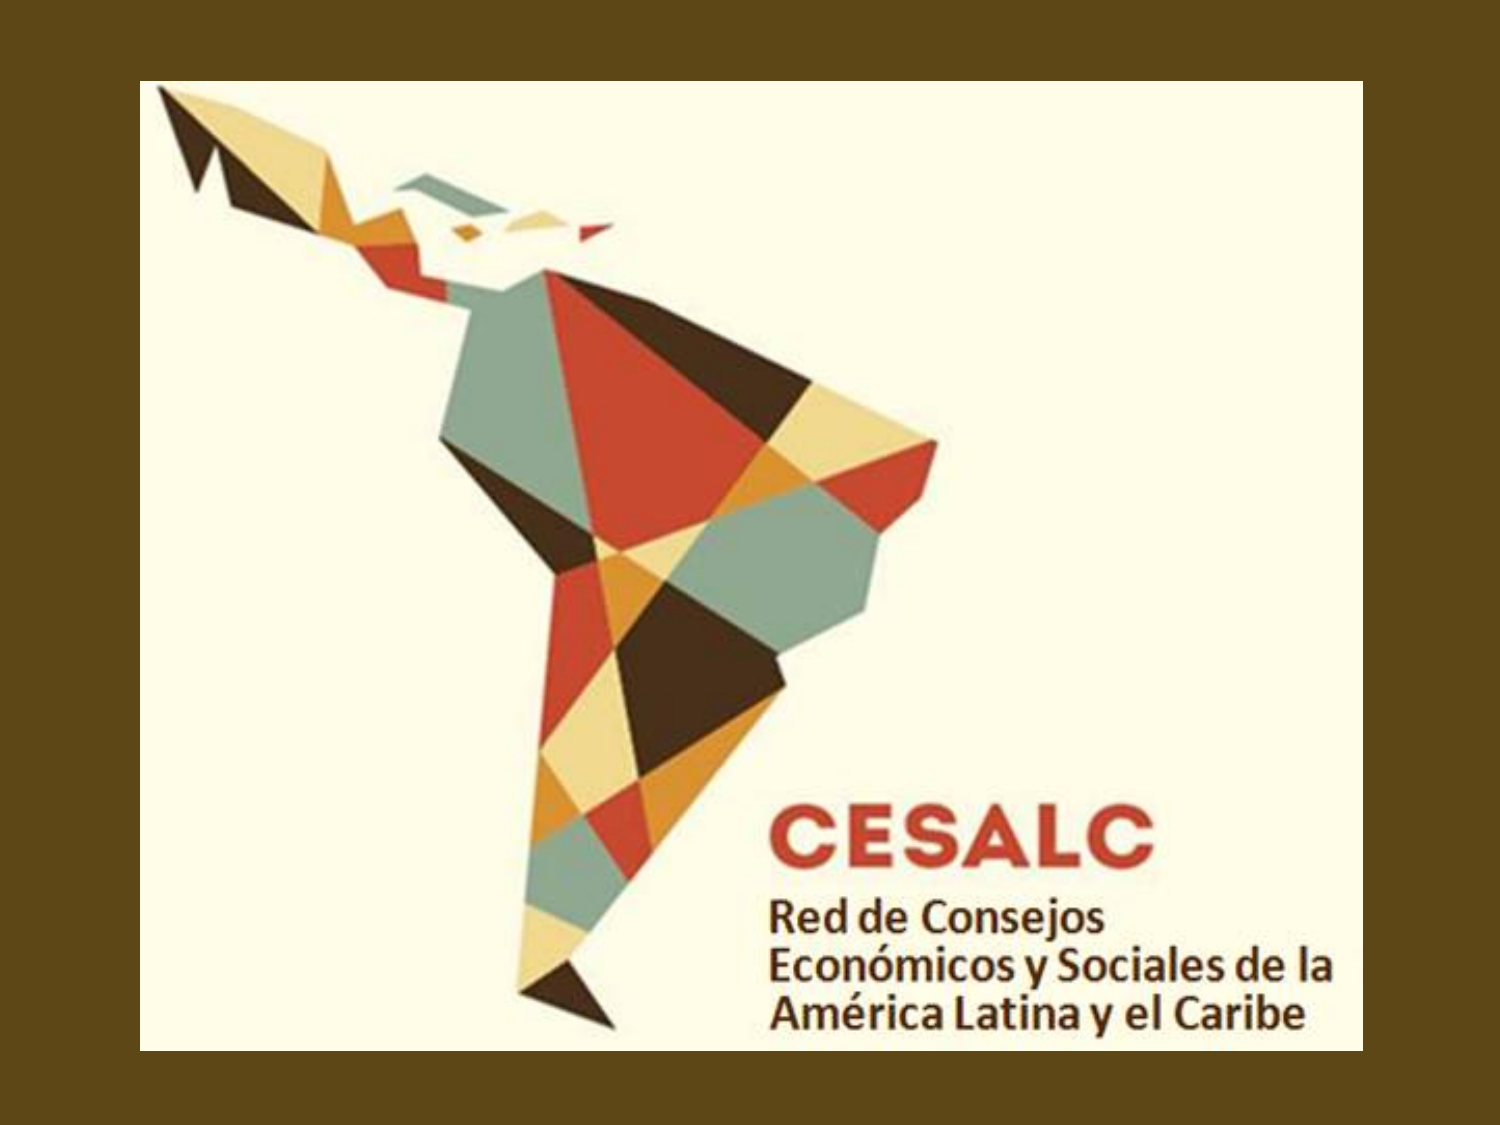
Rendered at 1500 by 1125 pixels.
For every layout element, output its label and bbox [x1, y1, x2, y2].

picture [140, 81, 1363, 1052]
